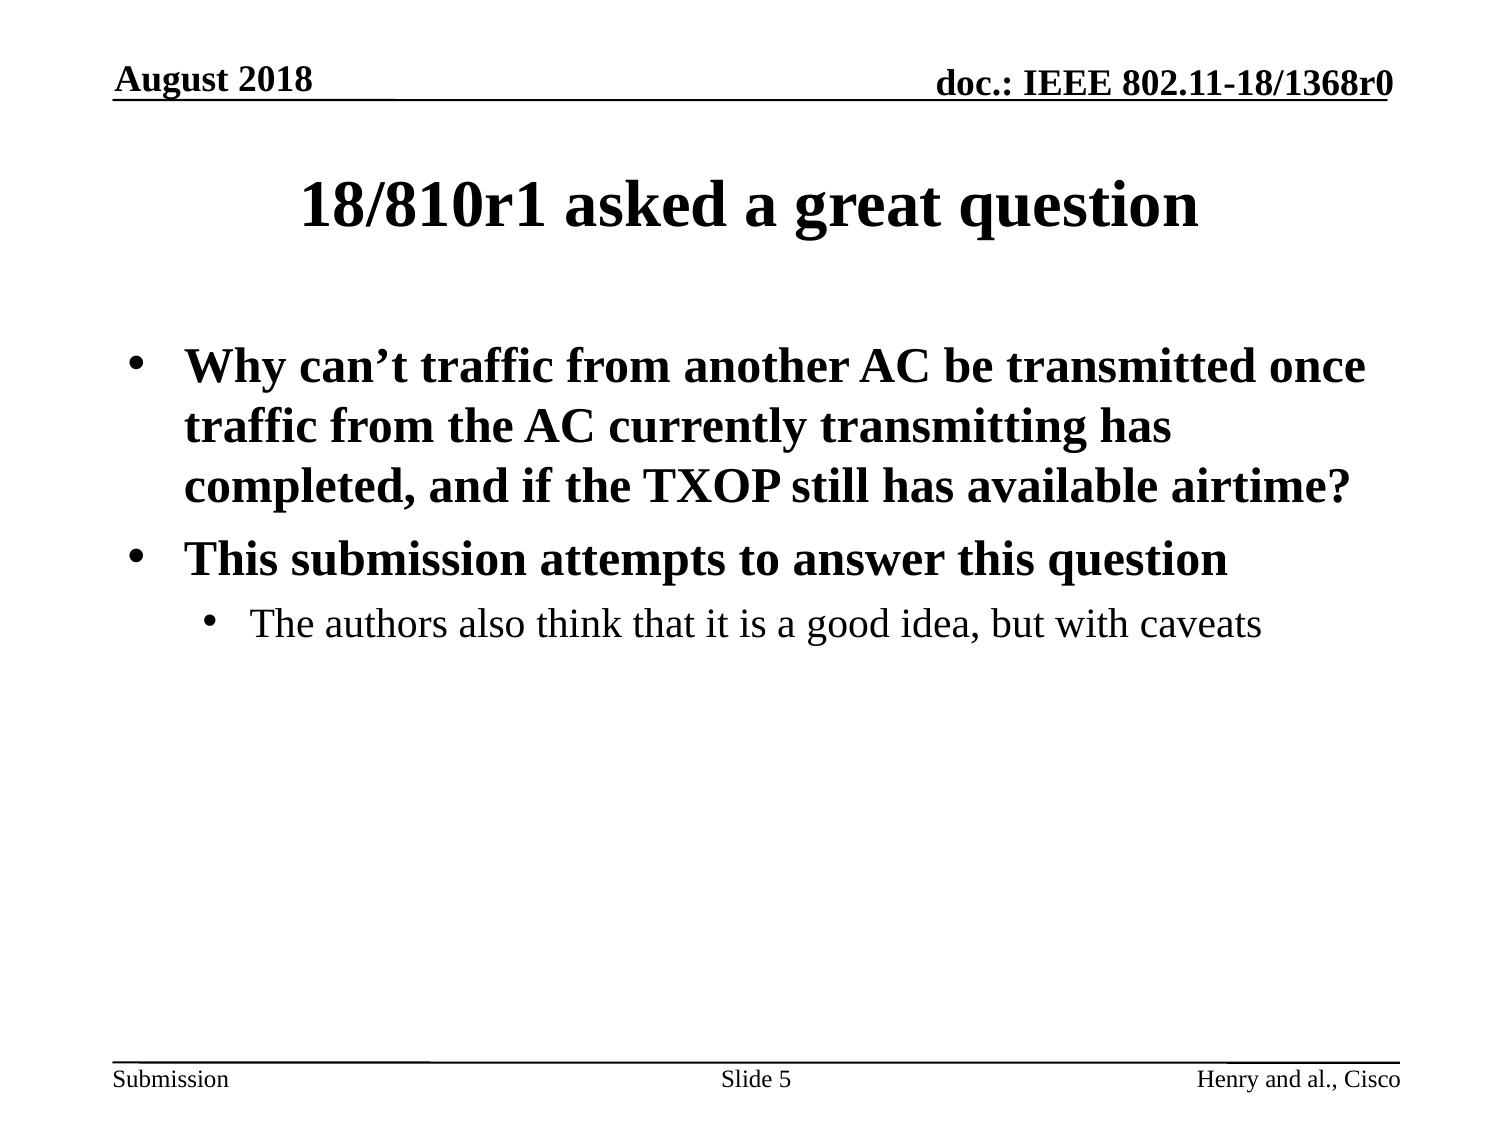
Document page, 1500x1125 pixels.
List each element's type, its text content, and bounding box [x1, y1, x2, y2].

footer Henry and al., Cisco [878, 1061, 1402, 1093]
title 18/810r1 asked a great question [112, 112, 1388, 288]
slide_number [114, 54, 423, 100]
slide_number Slide 5 [712, 1061, 800, 1123]
list Why can’t traffic from another AC be transmitted once traffic from the AC currently transmitting has completed, and if the TXOP still has available airtime? This submission attempts to answer this question The authors also think that it is a good idea, but with caveats [112, 324, 1424, 1000]
